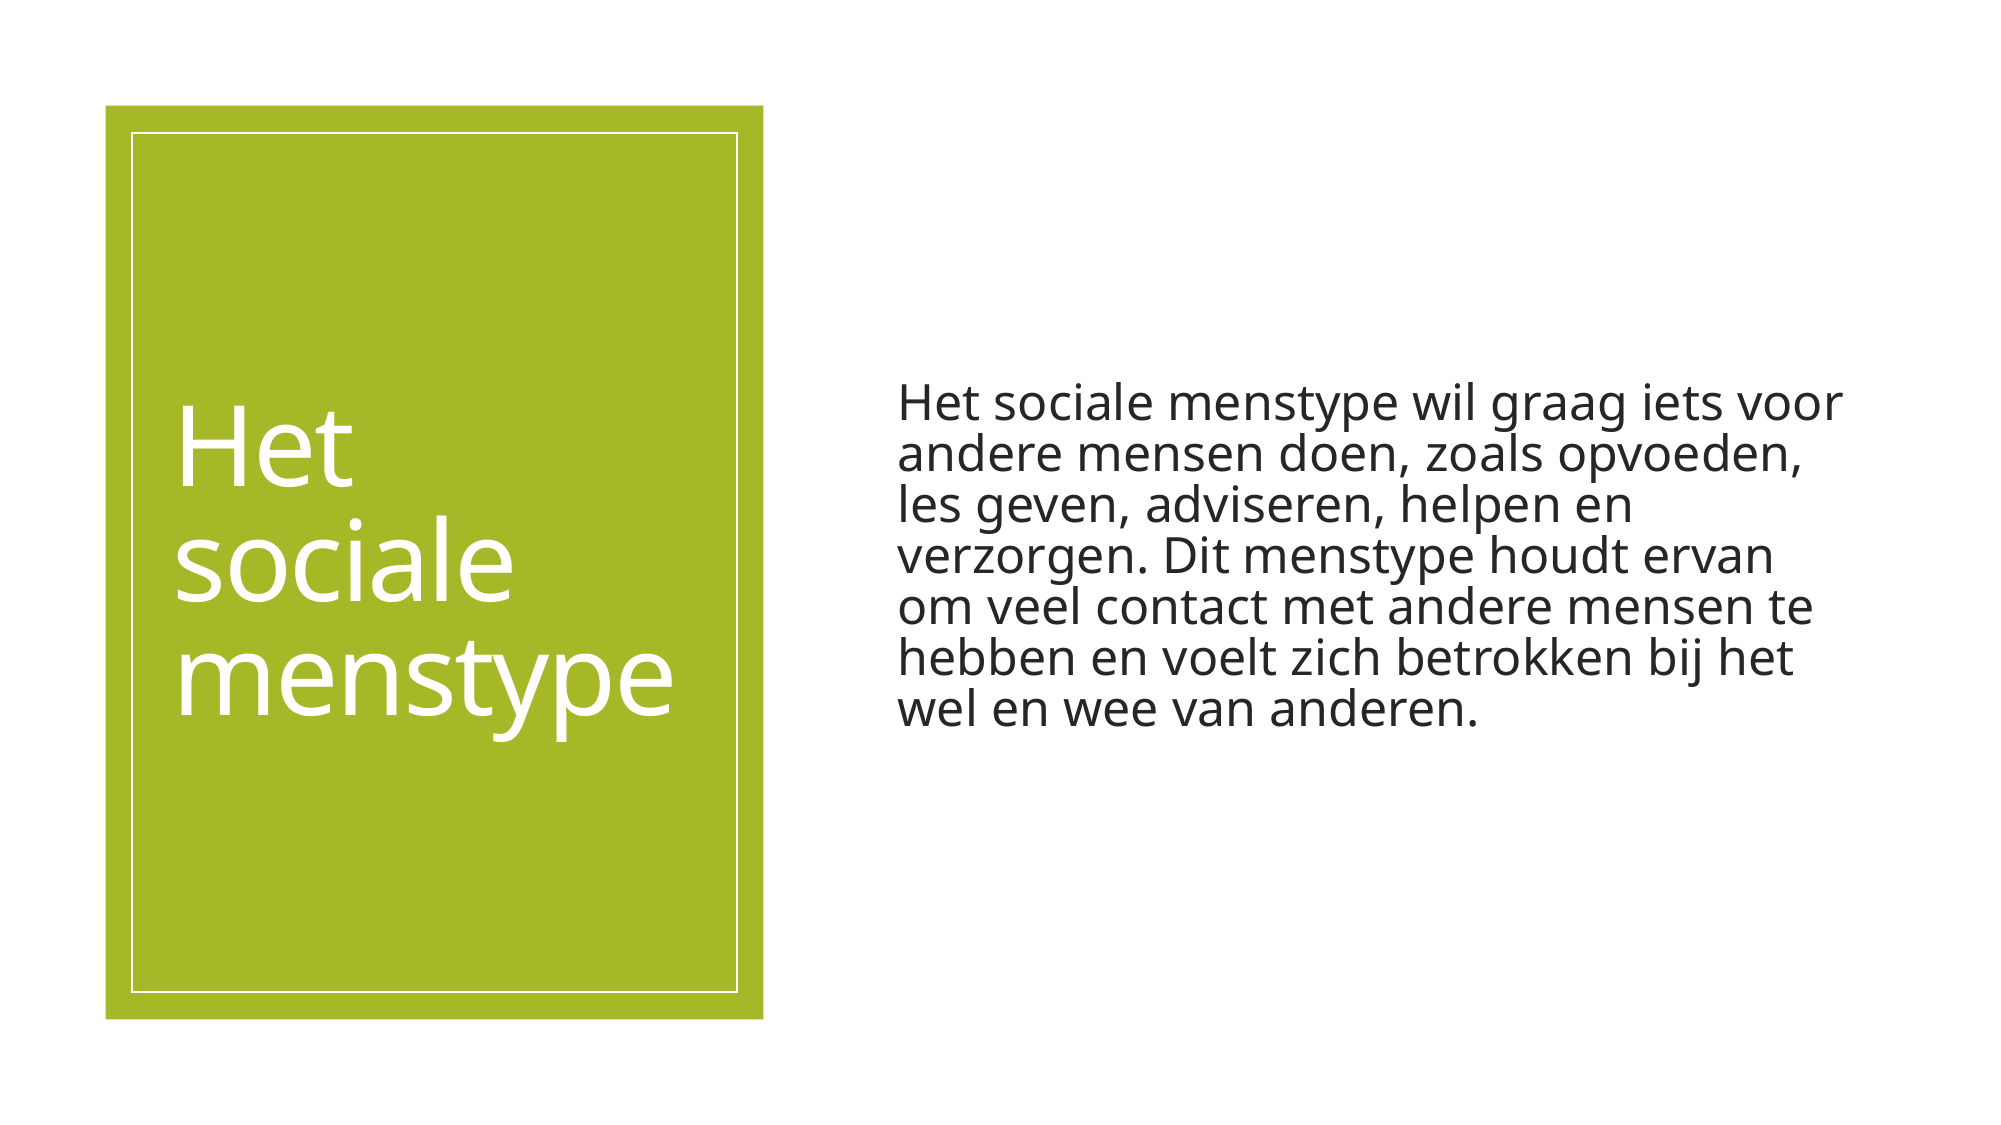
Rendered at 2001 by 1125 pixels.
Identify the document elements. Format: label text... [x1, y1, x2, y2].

title Het sociale menstype [157, 169, 711, 964]
list Het sociale menstype wil graag iets voor andere mensen doen, zoals opvoeden, les geven, adviseren, helpen en verzorgen. Dit menstype houdt ervan om veel contact met andere mensen te hebben en voelt zich betrokken bij het wel en wee van anderen. [867, 169, 1876, 948]
text_box [104, 104, 764, 1020]
text_box [131, 132, 738, 993]
